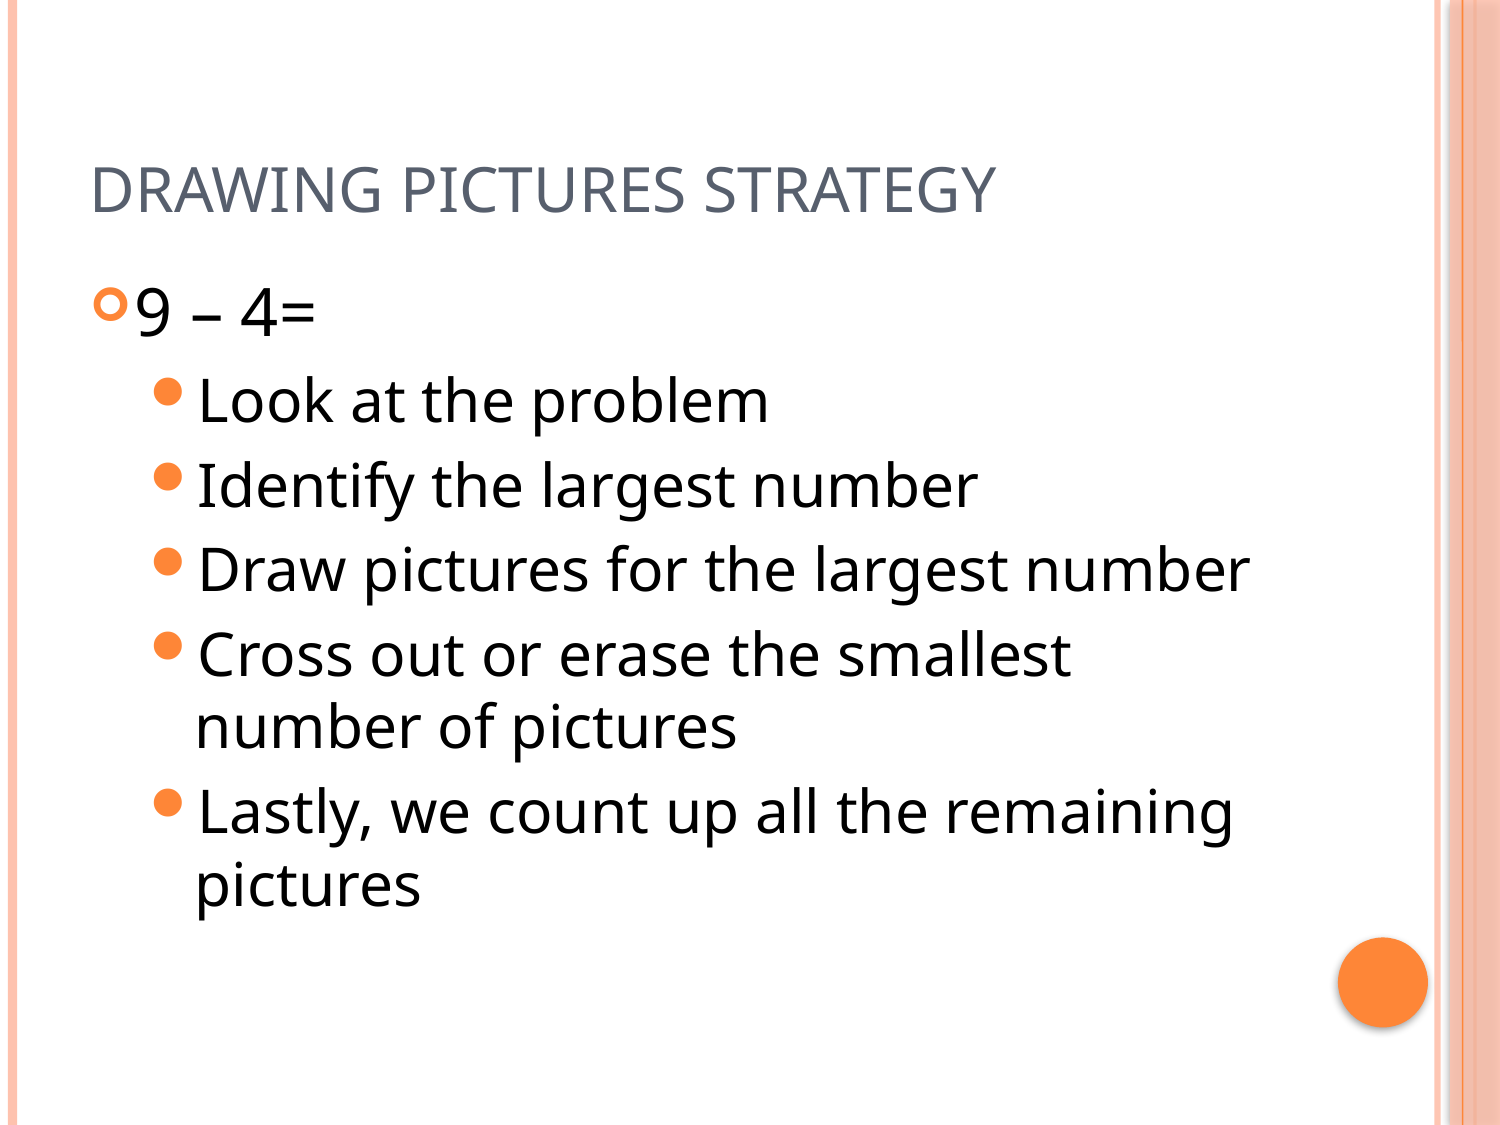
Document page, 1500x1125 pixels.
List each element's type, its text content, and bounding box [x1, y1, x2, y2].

title Drawing pictures strategy [75, 45, 1300, 233]
list 9 – 4= Look at the problem Identify the largest number Draw pictures for the largest number Cross out or erase the smallest number of pictures Lastly, we count up all the remaining pictures [75, 262, 1300, 1062]
